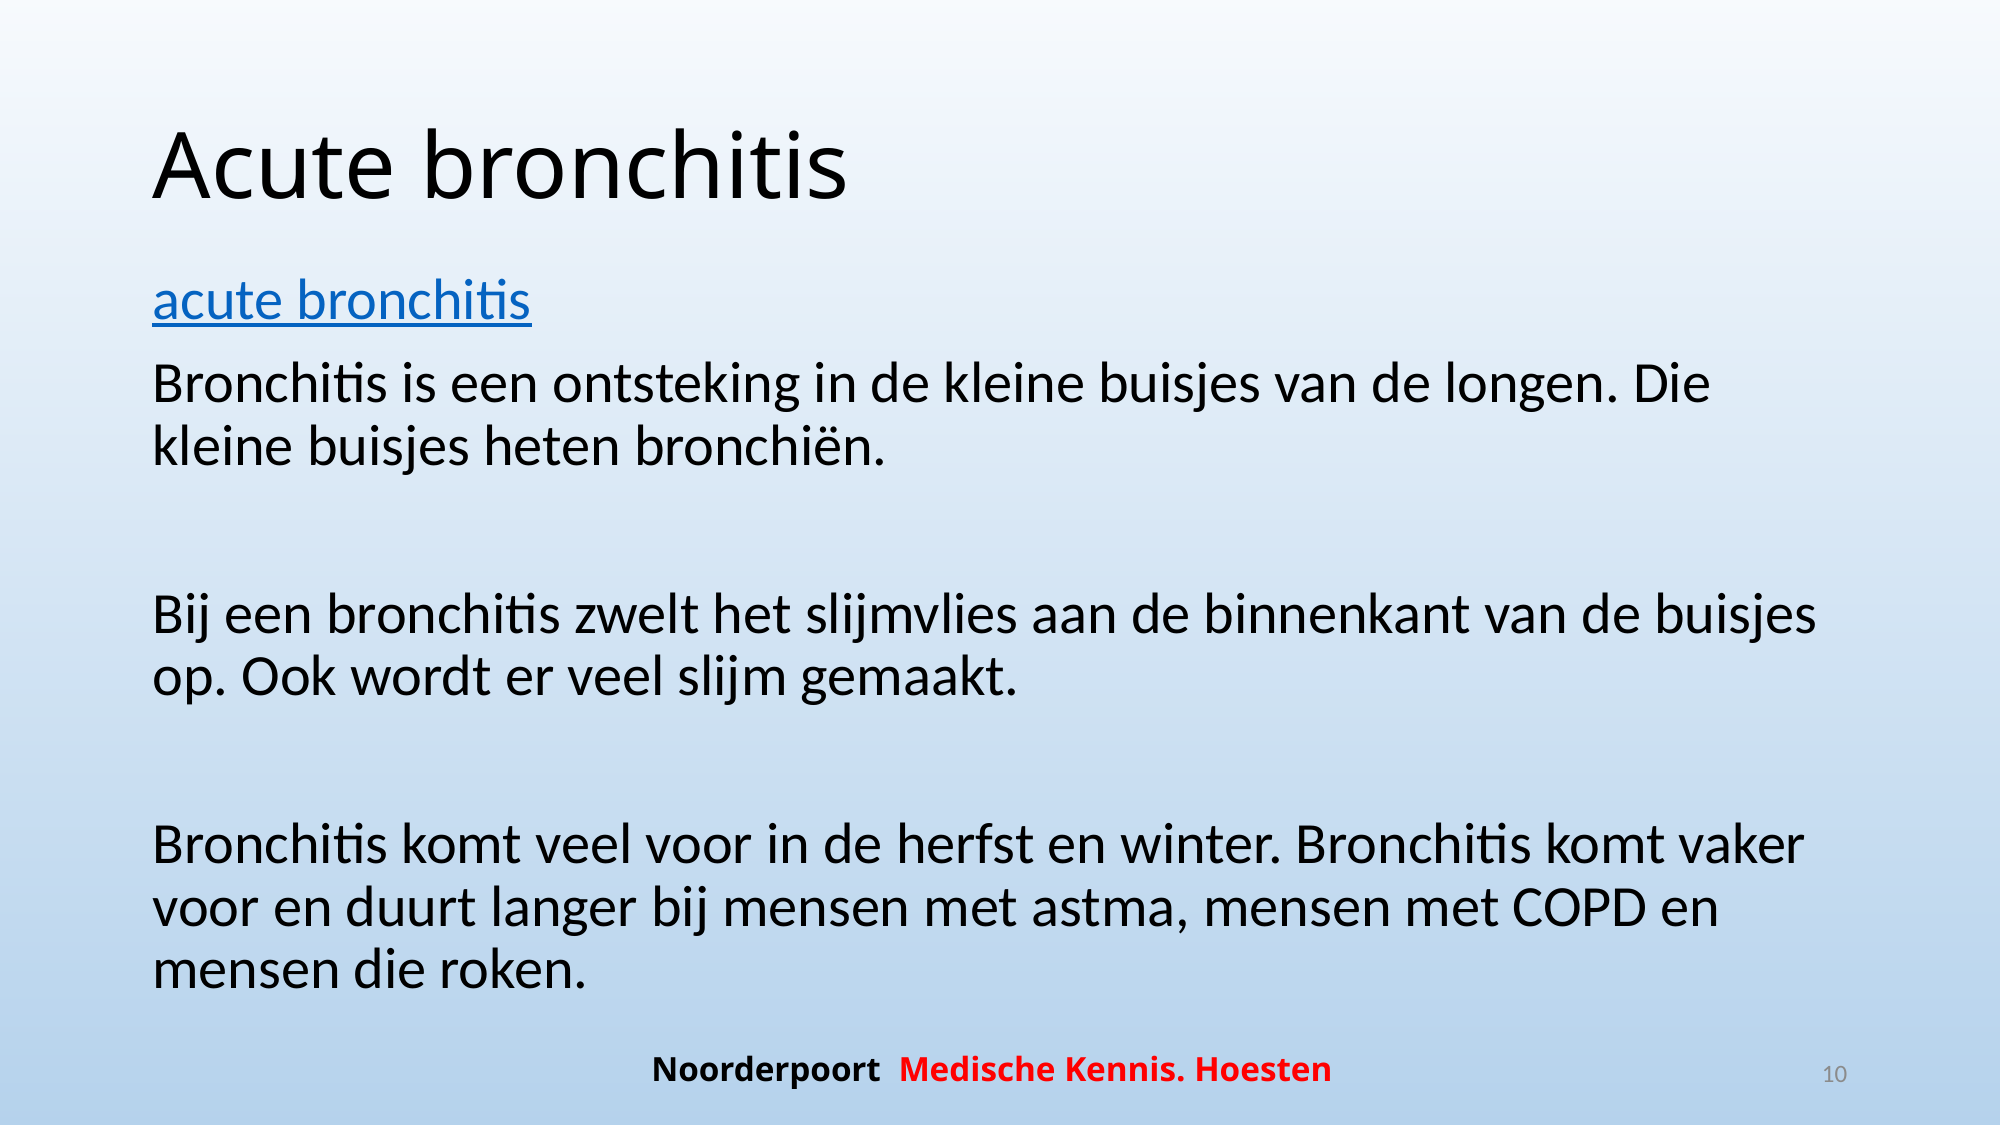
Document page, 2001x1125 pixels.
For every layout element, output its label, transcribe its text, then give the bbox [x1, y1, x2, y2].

title Acute bronchitis [137, 59, 1863, 261]
slide_number 10 [1412, 1042, 1863, 1103]
list acute bronchitis Bronchitis is een ontsteking in de kleine buisjes van de longen. Die kleine buisjes heten bronchiën. Bij een bronchitis zwelt het slijmvlies aan de binnenkant van de buisjes op. Ook wordt er veel slijm gemaakt. Bronchitis komt veel voor in de herfst en winter. Bronchitis komt vaker voor en duurt langer bij mensen met astma, mensen met COPD en mensen die roken. [137, 261, 1863, 1043]
footer Noorderpoort Medische Kennis. Hoesten [249, 1038, 1770, 1099]
